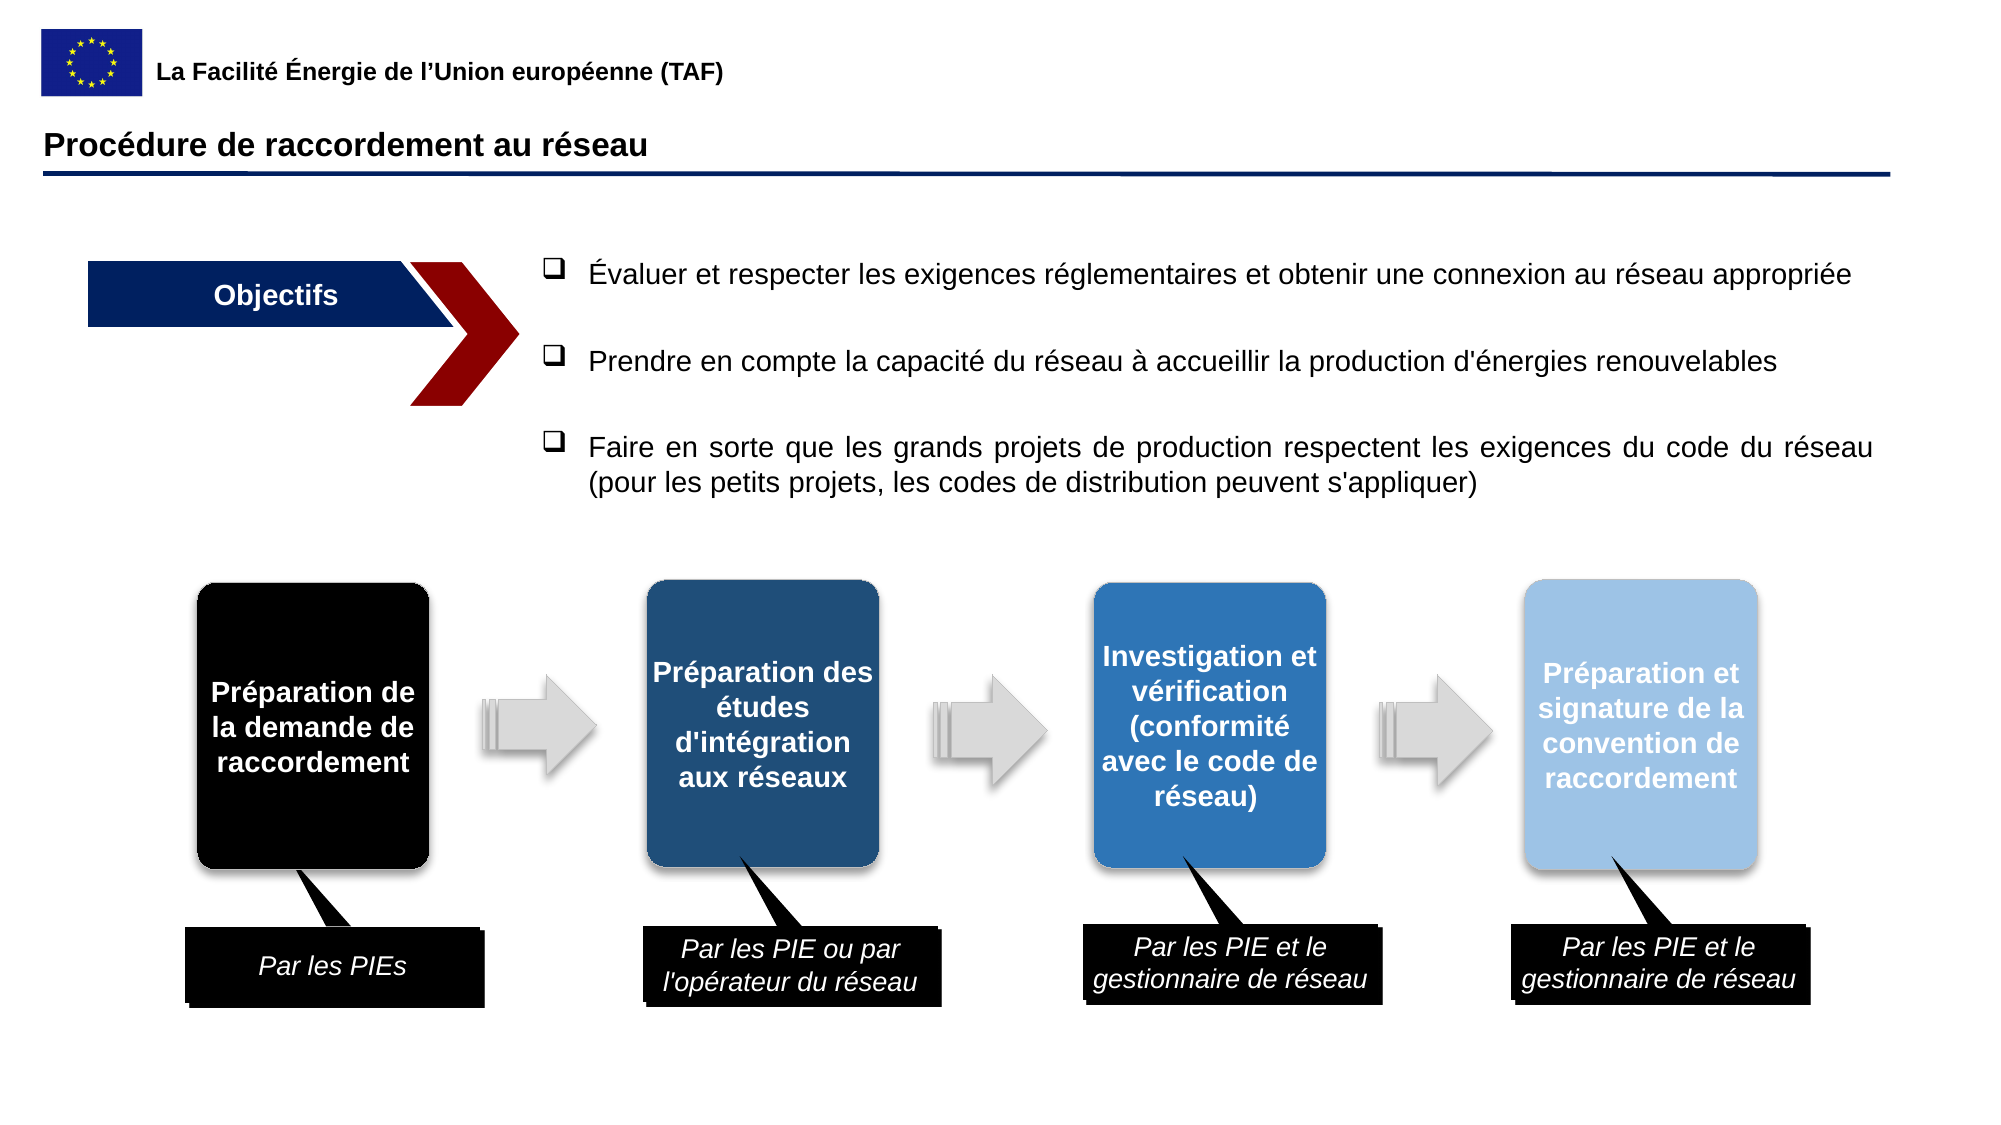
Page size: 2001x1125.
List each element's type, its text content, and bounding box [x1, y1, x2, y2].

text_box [28, 115, 1961, 175]
text_box Préparation des études d'intégration aux réseaux [646, 579, 880, 868]
text_box Évaluer et respecter les exigences réglementaires et obtenir une connexion au réseau appropriée Prendre en compte la capacité du réseau à accueillir la production d'énergies renouvelables Faire en sorte que les grands projets de production respectent les exigences du code du réseau (pour les petits projets, les codes de distribution peuvent s'appliquer) [526, 247, 1891, 501]
text_box [933, 702, 938, 758]
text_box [88, 258, 524, 409]
text_box Par les PIE et le gestionnaire de réseau [1512, 924, 1806, 1000]
text_box [482, 699, 486, 750]
text_box [1182, 856, 1246, 927]
text_box [489, 699, 496, 750]
text_box Investigation et vérification (conformité avec le code de réseau) [1093, 582, 1327, 869]
text_box [1396, 674, 1493, 786]
text_box [951, 674, 1048, 786]
text_box Par les PIEs [185, 927, 480, 1003]
text_box Préparation et signature de la convention de raccordement [1524, 579, 1758, 870]
text_box Préparation de la demande de raccordement [196, 582, 430, 870]
text_box [498, 674, 597, 775]
text_box [739, 856, 803, 927]
text_box Par les PIE et le gestionnaire de réseau [1083, 924, 1378, 1000]
text_box [1611, 856, 1674, 927]
picture [39, 27, 144, 98]
text_box Par les PIE ou par l'opérateur du réseau [643, 926, 937, 1002]
text_box [1386, 702, 1394, 758]
text_box [302, 882, 352, 927]
text_box [1379, 702, 1383, 758]
text_box [940, 702, 948, 758]
